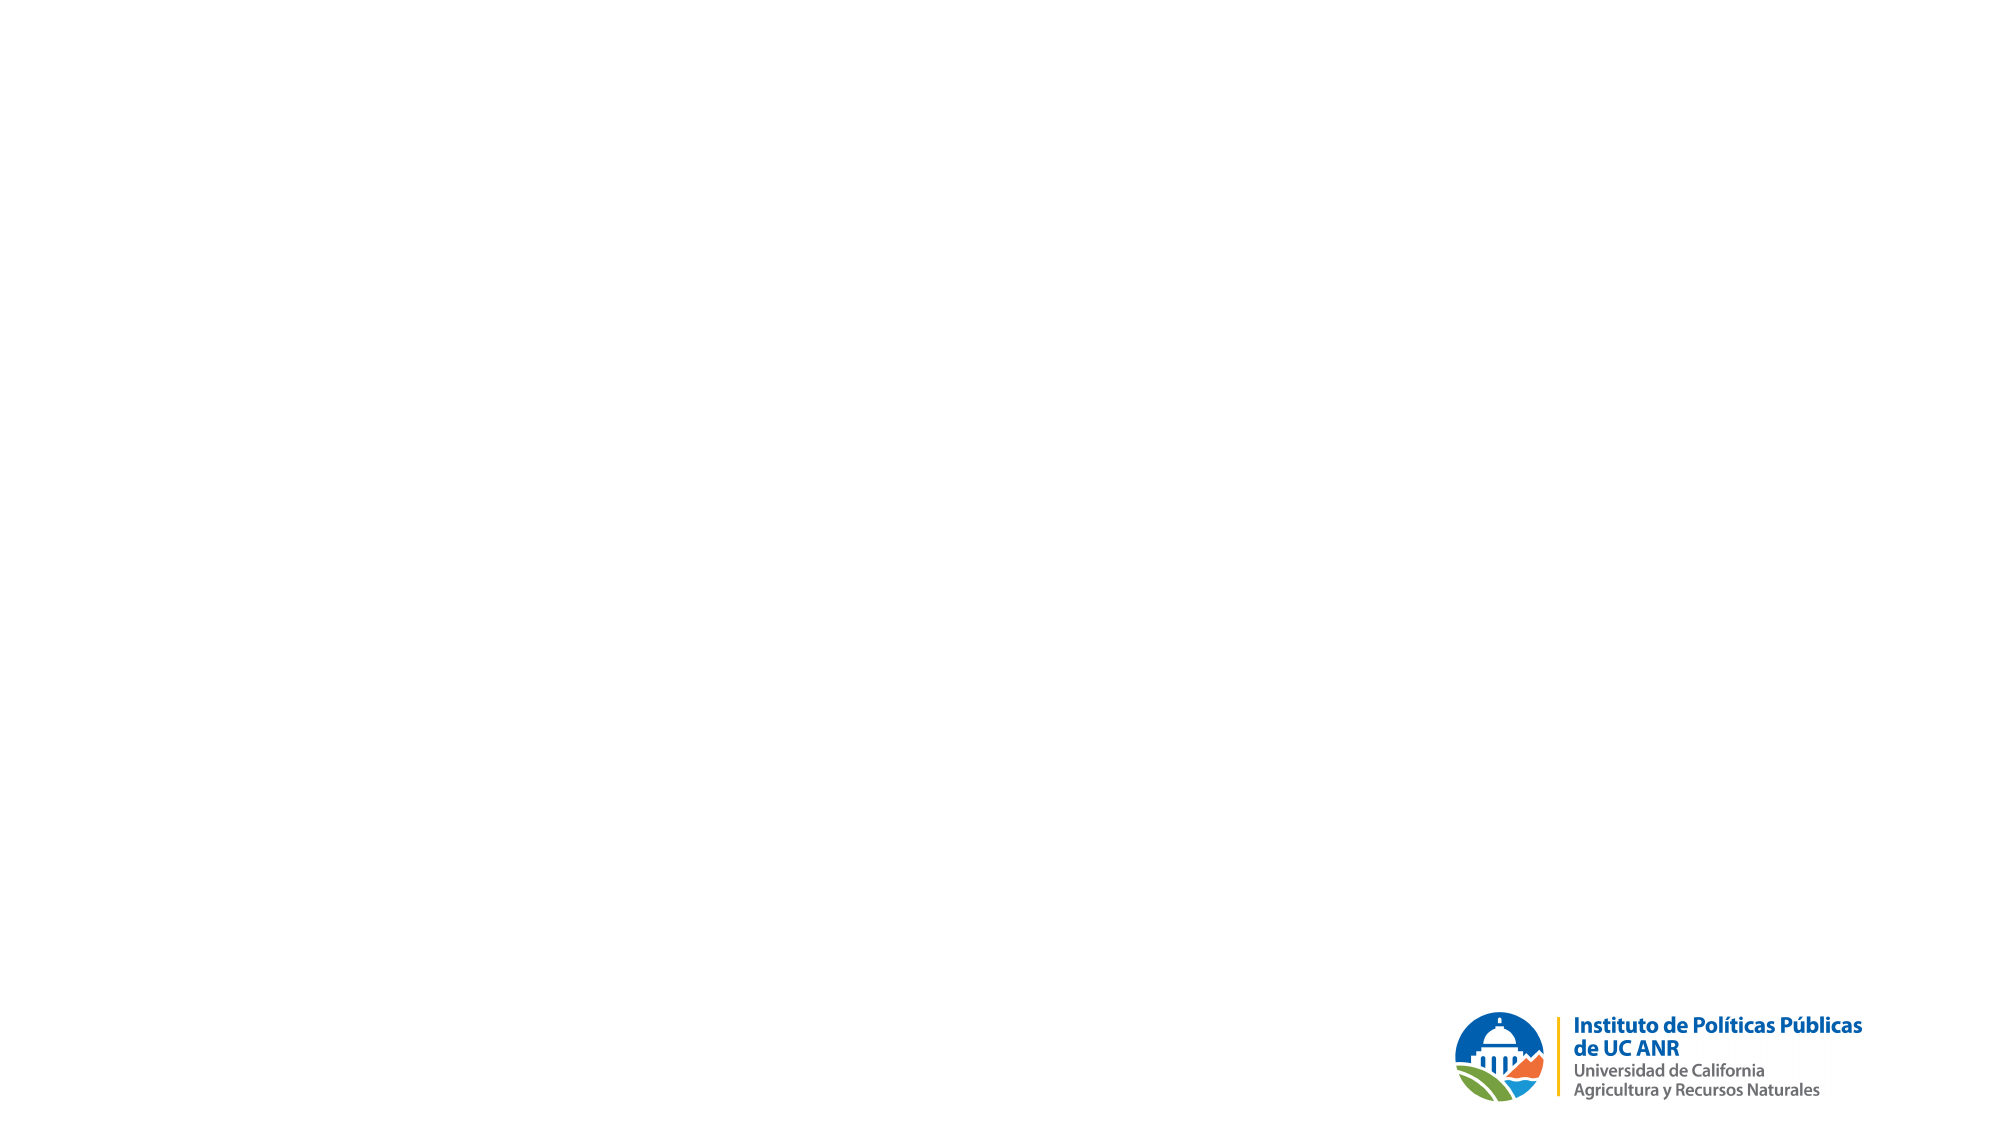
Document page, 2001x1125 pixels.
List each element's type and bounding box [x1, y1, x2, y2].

picture [1454, 1011, 1863, 1103]
